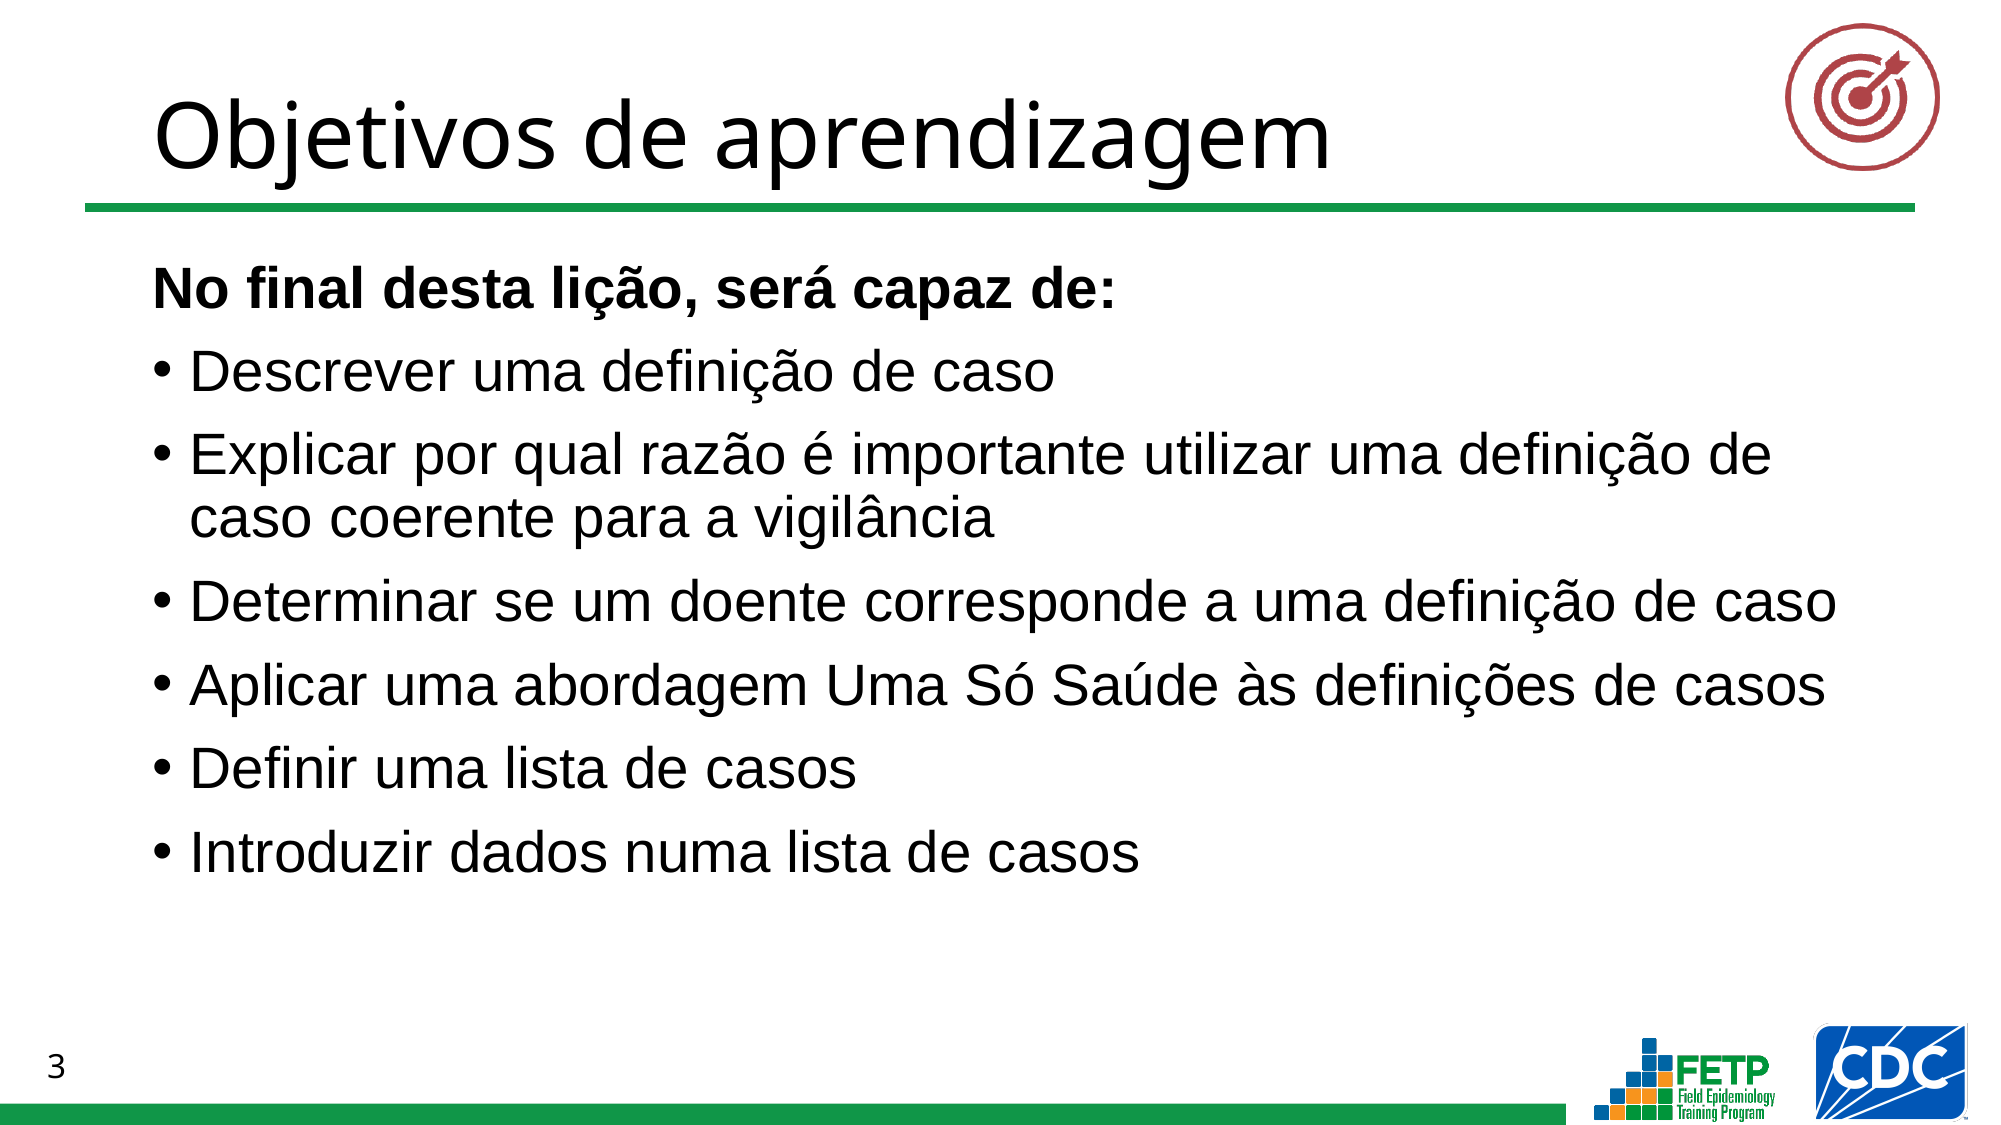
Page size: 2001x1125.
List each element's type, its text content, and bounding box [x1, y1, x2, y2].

list No final desta lição, será capaz de: Descrever uma definição de caso Explicar por qual razão é importante utilizar uma definição de caso coerente para a vigilância Determinar se um doente corresponde a uma definição de caso Aplicar uma abordagem Uma Só Saúde às definições de casos Definir uma lista de casos Introduzir dados numa lista de casos [137, 242, 1863, 1004]
picture [1594, 1038, 1775, 1122]
picture [1785, 23, 1940, 171]
picture [1813, 1023, 1968, 1122]
